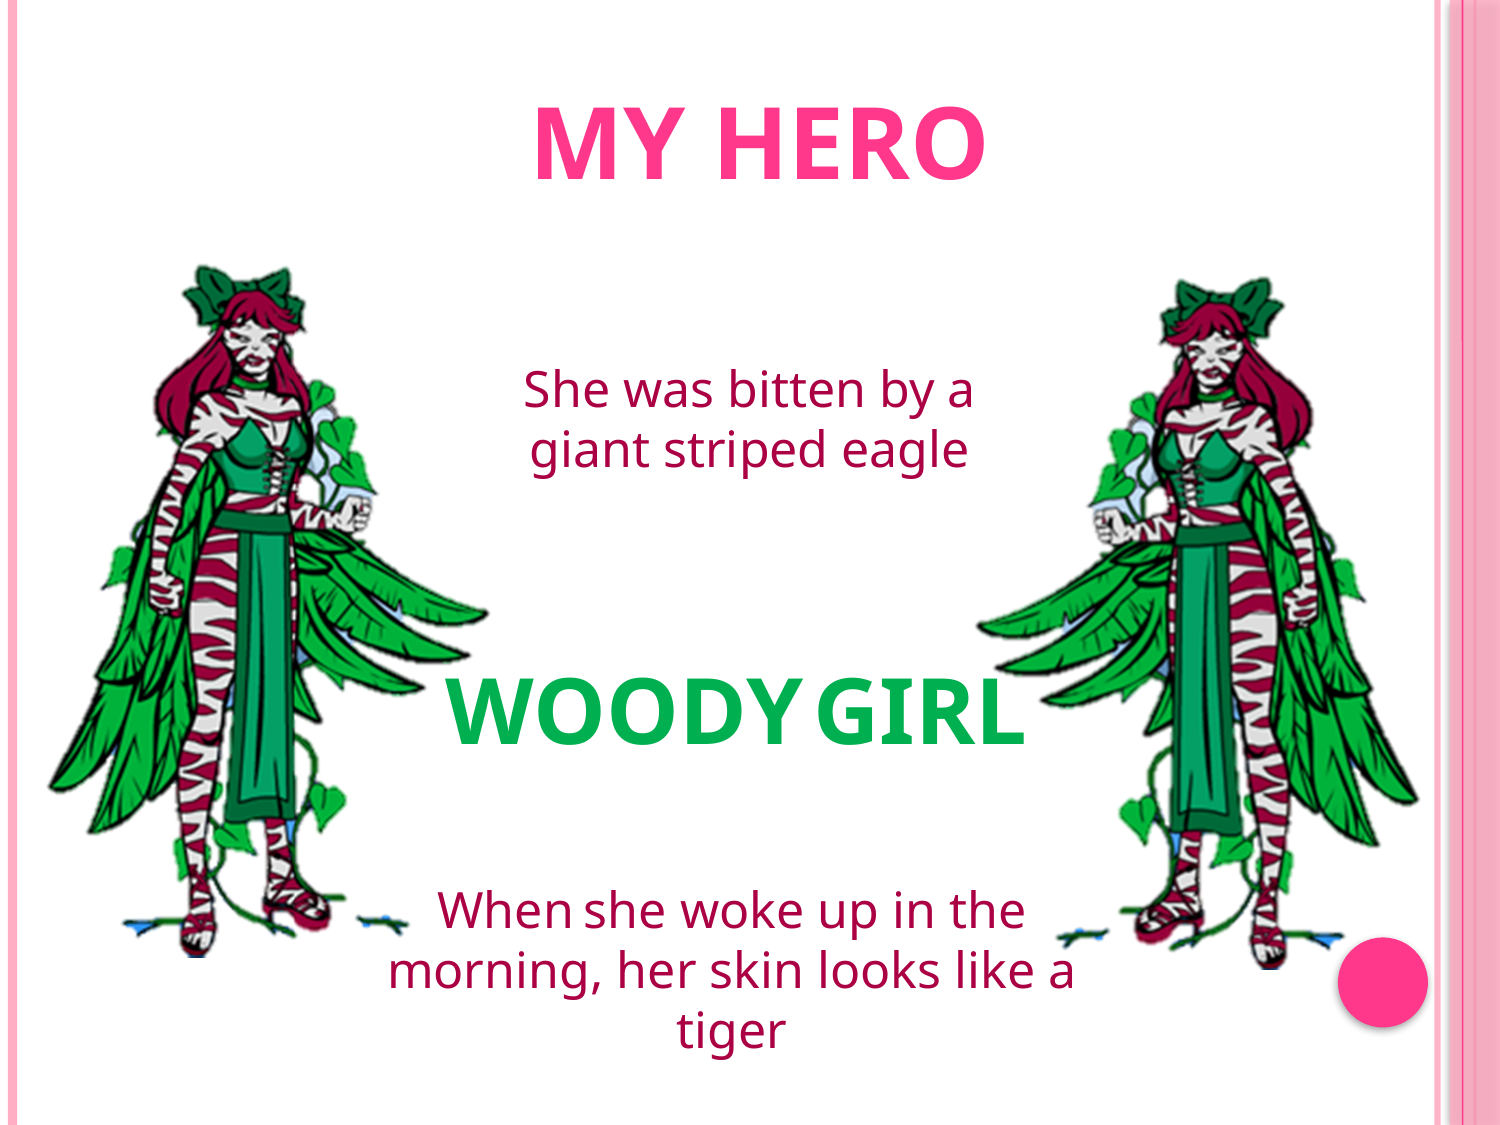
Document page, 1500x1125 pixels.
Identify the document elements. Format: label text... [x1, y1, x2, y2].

picture [902, 266, 1439, 970]
text_box Woody girl [568, 645, 897, 770]
title MY HERO [147, 19, 1373, 207]
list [28, 254, 562, 958]
text_box She was bitten by a giant striped eagle [568, 349, 897, 485]
text_box When she woke up in the morning, her skin looks like a tiger [330, 870, 1134, 1066]
